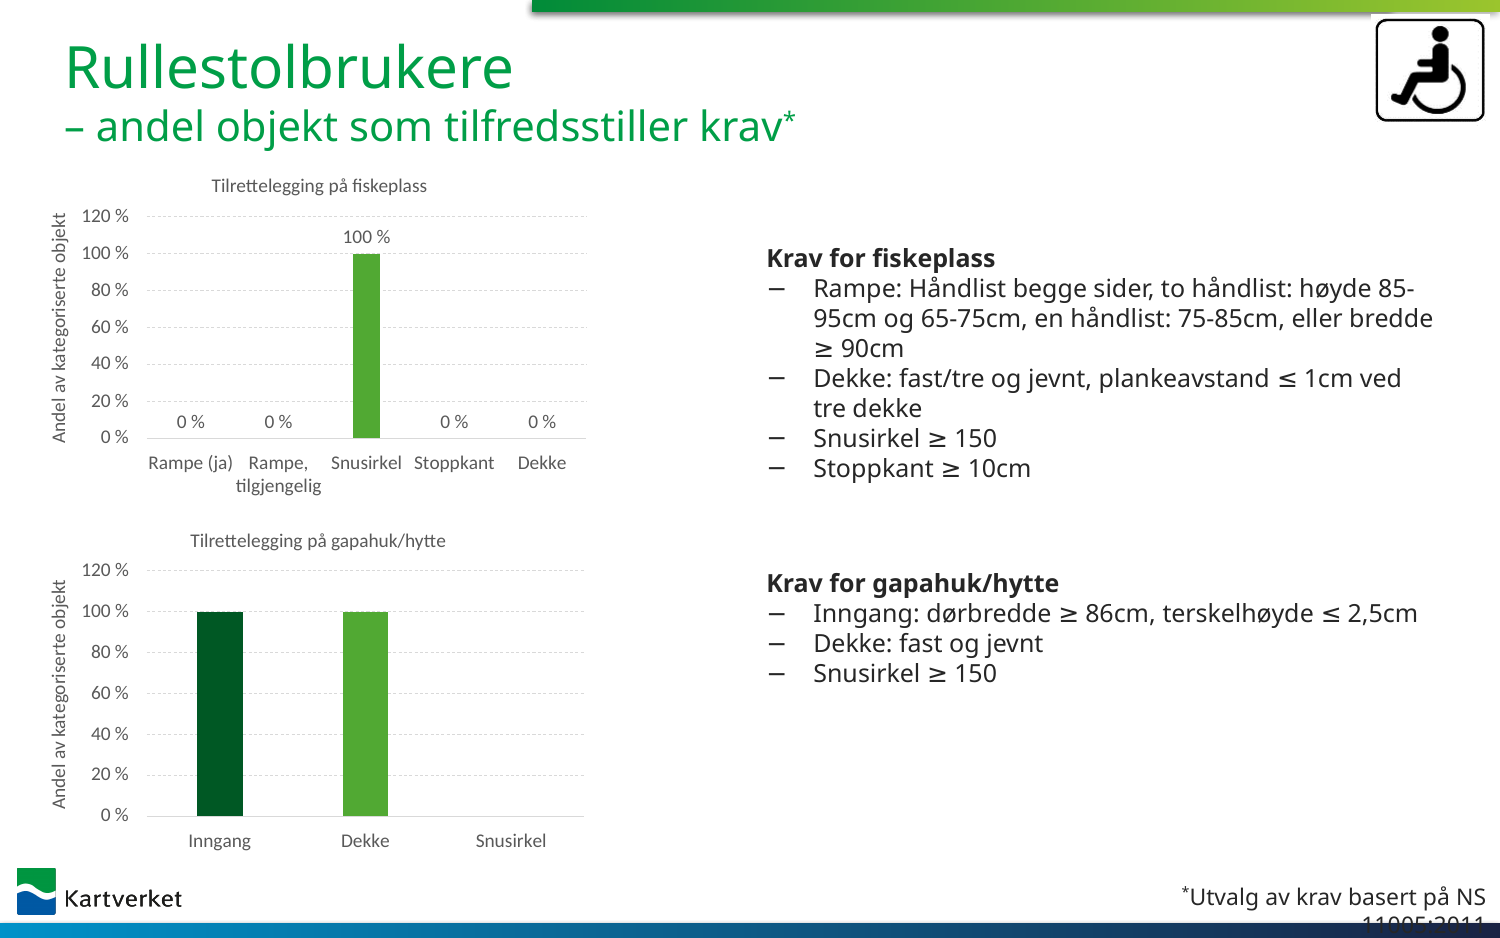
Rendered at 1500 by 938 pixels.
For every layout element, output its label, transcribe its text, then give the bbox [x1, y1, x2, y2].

picture [41, 520, 596, 859]
picture [1371, 13, 1491, 127]
text_box Krav for gapahuk/hytte Inngang: dørbredde ≥ 86cm, terskelhøyde ≤ 2,5cm Dekke: fast og jevnt Snusirkel ≥ 150 [751, 560, 1452, 695]
picture [41, 166, 598, 505]
text_box *Utvalg av krav basert på NS 11005:2011 [1068, 873, 1500, 938]
text_box Krav for fiskeplass Rampe: Håndlist begge sider, to håndlist: høyde 85-95cm og 65-75cm, en håndlist: 75-85cm, eller bredde ≥ 90cm Dekke: fast/tre og jevnt, plankeavstand ≤ 1cm ved tre dekke Snusirkel ≥ 150 Stoppkant ≥ 10cm [751, 235, 1452, 490]
text_box Rullestolbrukere – andel objekt som tilfredsstiller krav* [49, 29, 1431, 158]
